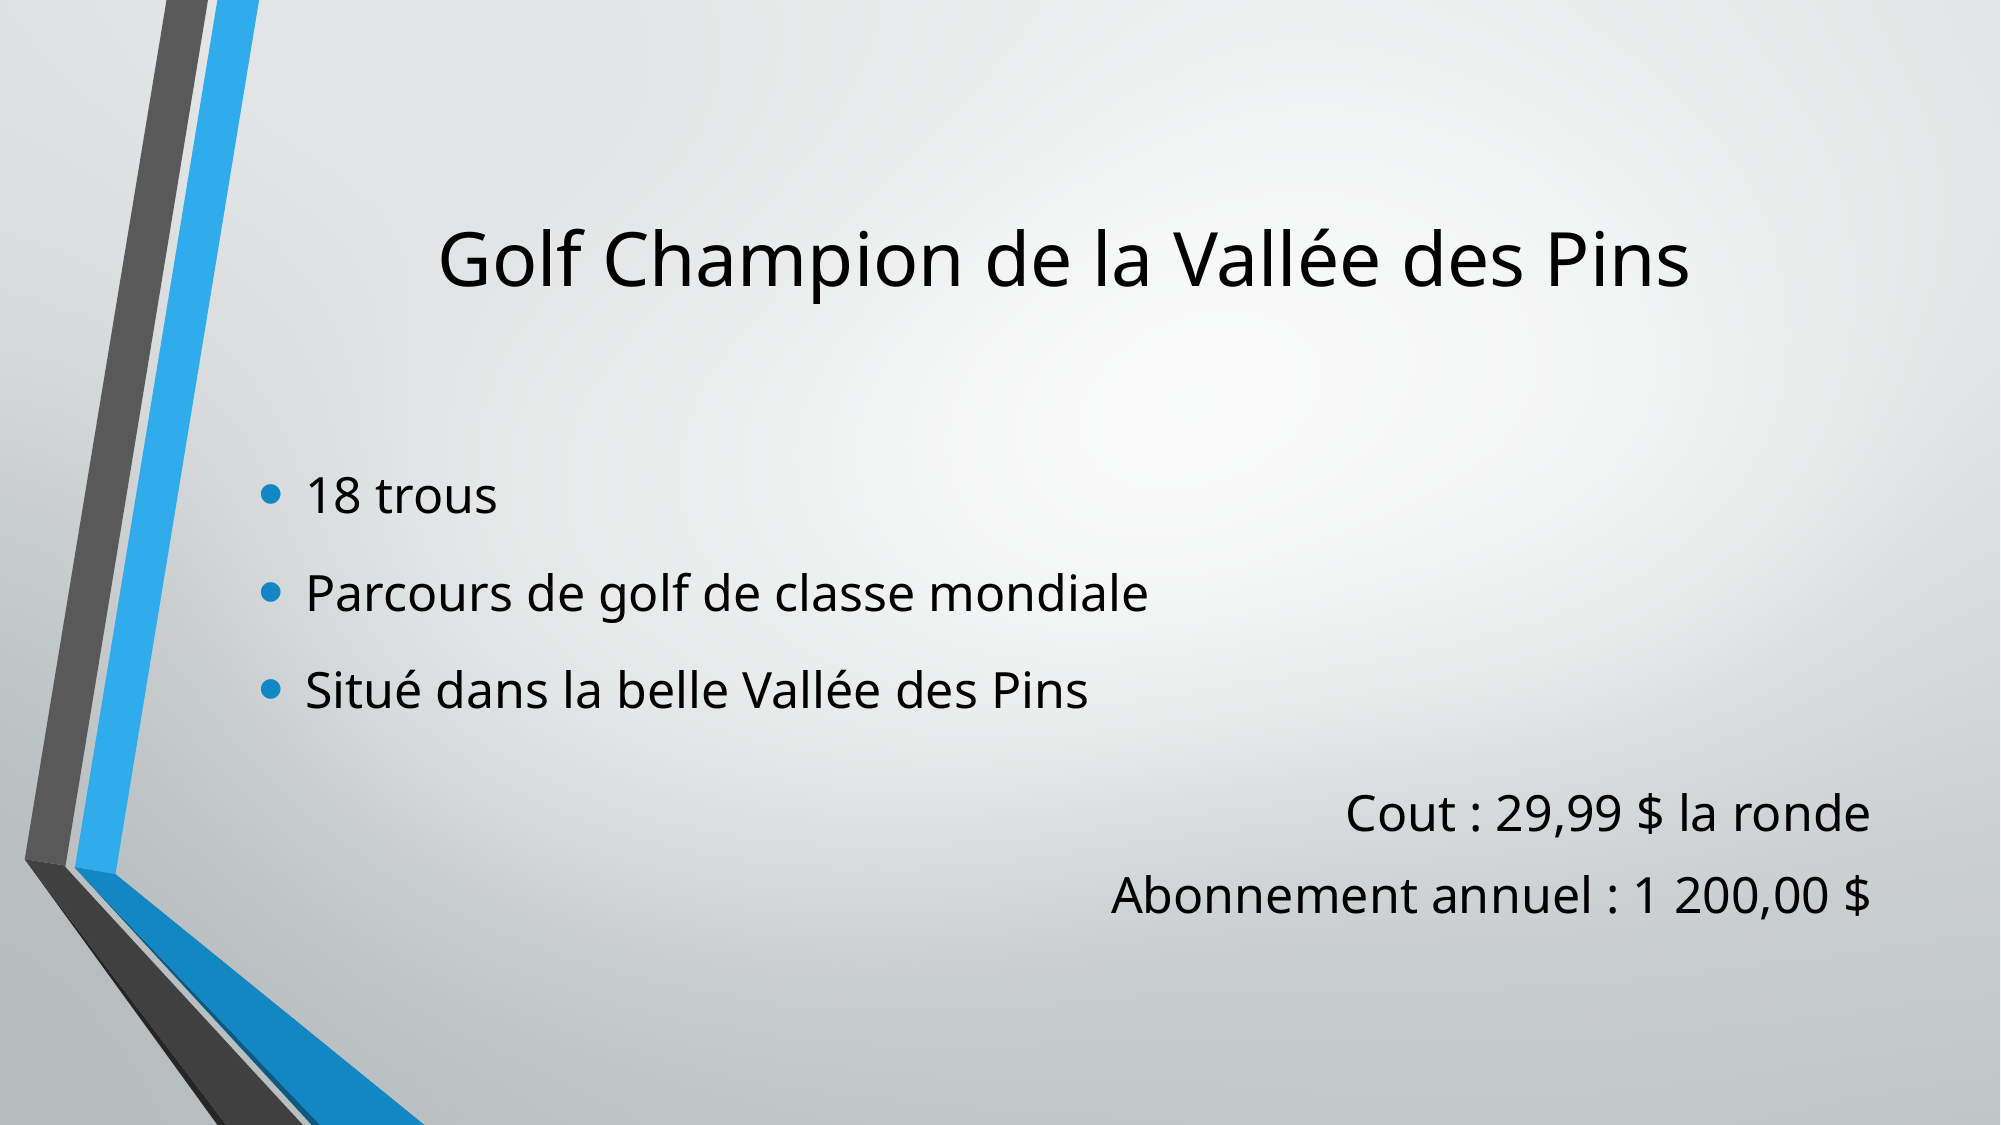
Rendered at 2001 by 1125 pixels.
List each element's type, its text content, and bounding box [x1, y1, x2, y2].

list 18 trous Parcours de golf de classe mondiale Situé dans la belle Vallée des Pins Cout : 29,99 $ la ronde Abonnement annuel : 1 200,00 $ [243, 437, 1887, 950]
title Golf Champion de la Vallée des Pins [243, 112, 1887, 400]
